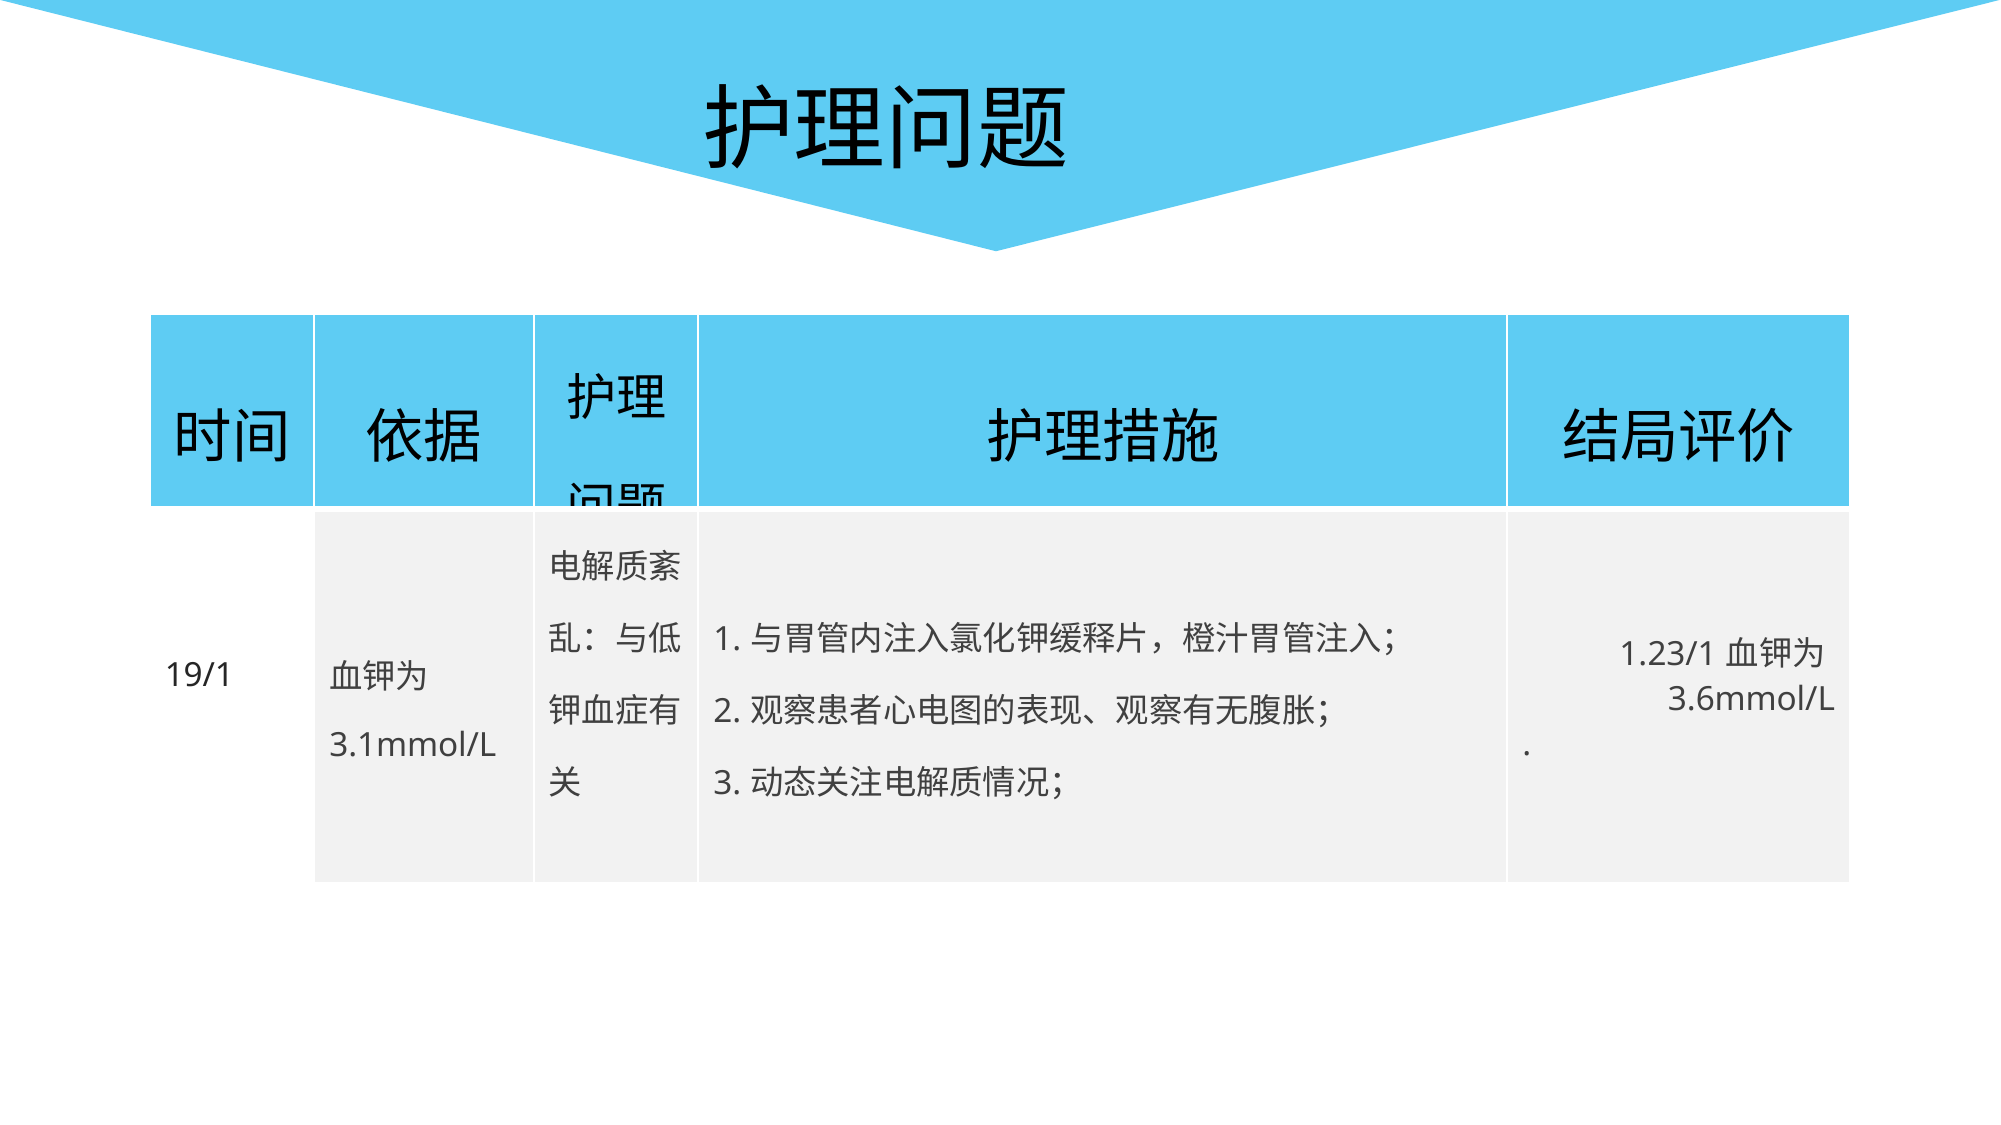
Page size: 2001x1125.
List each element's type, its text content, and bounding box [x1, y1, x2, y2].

table_header 依据 [315, 315, 533, 506]
table_cell 19/1 [151, 512, 313, 882]
text_box 护理问题 [687, 62, 1239, 188]
table_header 护理问题 [535, 315, 697, 506]
table_cell 1.23/1血钾为3.6mmol/L . [1508, 512, 1849, 882]
table_header 时间 [151, 315, 313, 506]
table_header 结局评价 [1508, 315, 1849, 506]
text_box [0, 0, 2000, 253]
table_cell 1.与胃管内注入氯化钾缓释片，橙汁胃管注入； 2.观察患者心电图的表现、观察有无腹胀； 3.动态关注电解质情况； [699, 512, 1506, 882]
table_header 护理措施 [699, 315, 1506, 506]
table_cell 电解质紊乱：与低钾血症有关 [535, 512, 697, 882]
table_cell 血钾为3.1mmol/L [315, 512, 533, 882]
